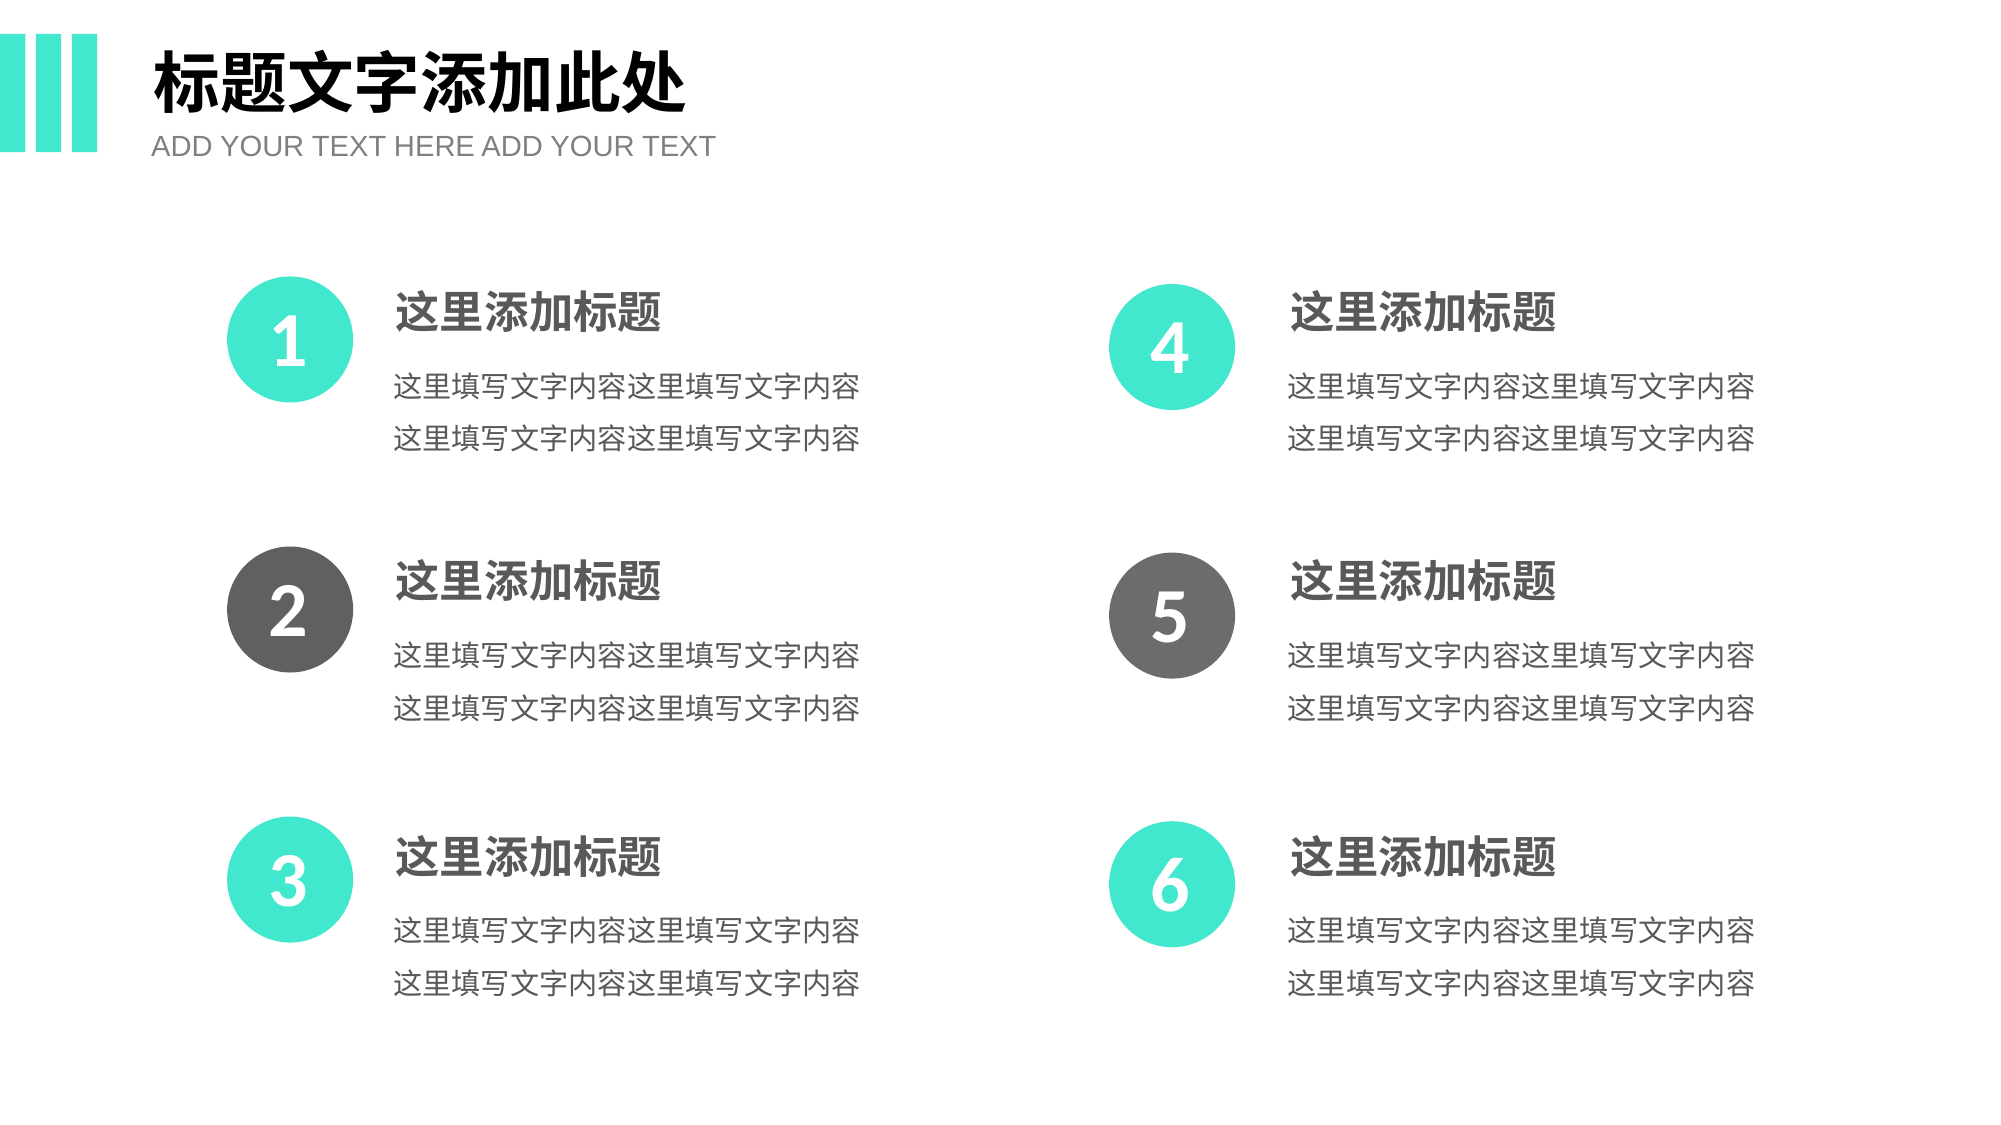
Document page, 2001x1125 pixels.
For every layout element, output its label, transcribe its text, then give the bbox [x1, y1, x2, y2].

text_box 4 [1135, 288, 1199, 397]
text_box [1108, 288, 1237, 412]
text_box [226, 821, 355, 944]
text_box [1108, 826, 1237, 949]
text_box 这里填写文字内容这里填写文字内容这里填写文字内容这里填写文字内容 [378, 343, 897, 463]
text_box [35, 33, 62, 153]
text_box 这里添加标题 [380, 546, 838, 615]
text_box 这里填写文字内容这里填写文字内容这里填写文字内容这里填写文字内容 [1272, 612, 1791, 733]
text_box 5 [1135, 557, 1199, 666]
text_box [1146, 551, 1198, 557]
text_box 这里添加标题 [1275, 821, 1732, 890]
text_box [0, 33, 26, 153]
text_box 2 [253, 551, 317, 660]
text_box [226, 275, 355, 404]
text_box 1 [253, 281, 317, 390]
text_box [71, 33, 98, 153]
text_box 这里添加标题 [1275, 546, 1732, 615]
text_box 6 [1135, 825, 1199, 934]
text_box [226, 545, 355, 674]
text_box 这里填写文字内容这里填写文字内容这里填写文字内容这里填写文字内容 [378, 612, 897, 733]
text_box 这里填写文字内容这里填写文字内容这里填写文字内容这里填写文字内容 [1272, 343, 1791, 463]
text_box 这里填写文字内容这里填写文字内容这里填写文字内容这里填写文字内容 [1272, 887, 1791, 1008]
text_box 3 [253, 821, 317, 930]
text_box [1108, 557, 1237, 680]
text_box 这里添加标题 [380, 276, 838, 345]
text_box 标题文字添加此处 [139, 33, 703, 120]
text_box [264, 815, 316, 821]
text_box 这里填写文字内容这里填写文字内容这里填写文字内容这里填写文字内容 [378, 887, 897, 1008]
text_box [1147, 282, 1198, 288]
text_box 这里添加标题 [380, 821, 838, 890]
text_box [1147, 820, 1197, 825]
text_box 这里添加标题 [1275, 276, 1732, 345]
text_box ADD YOUR TEXT HERE ADD YOUR TEXT [136, 120, 916, 170]
